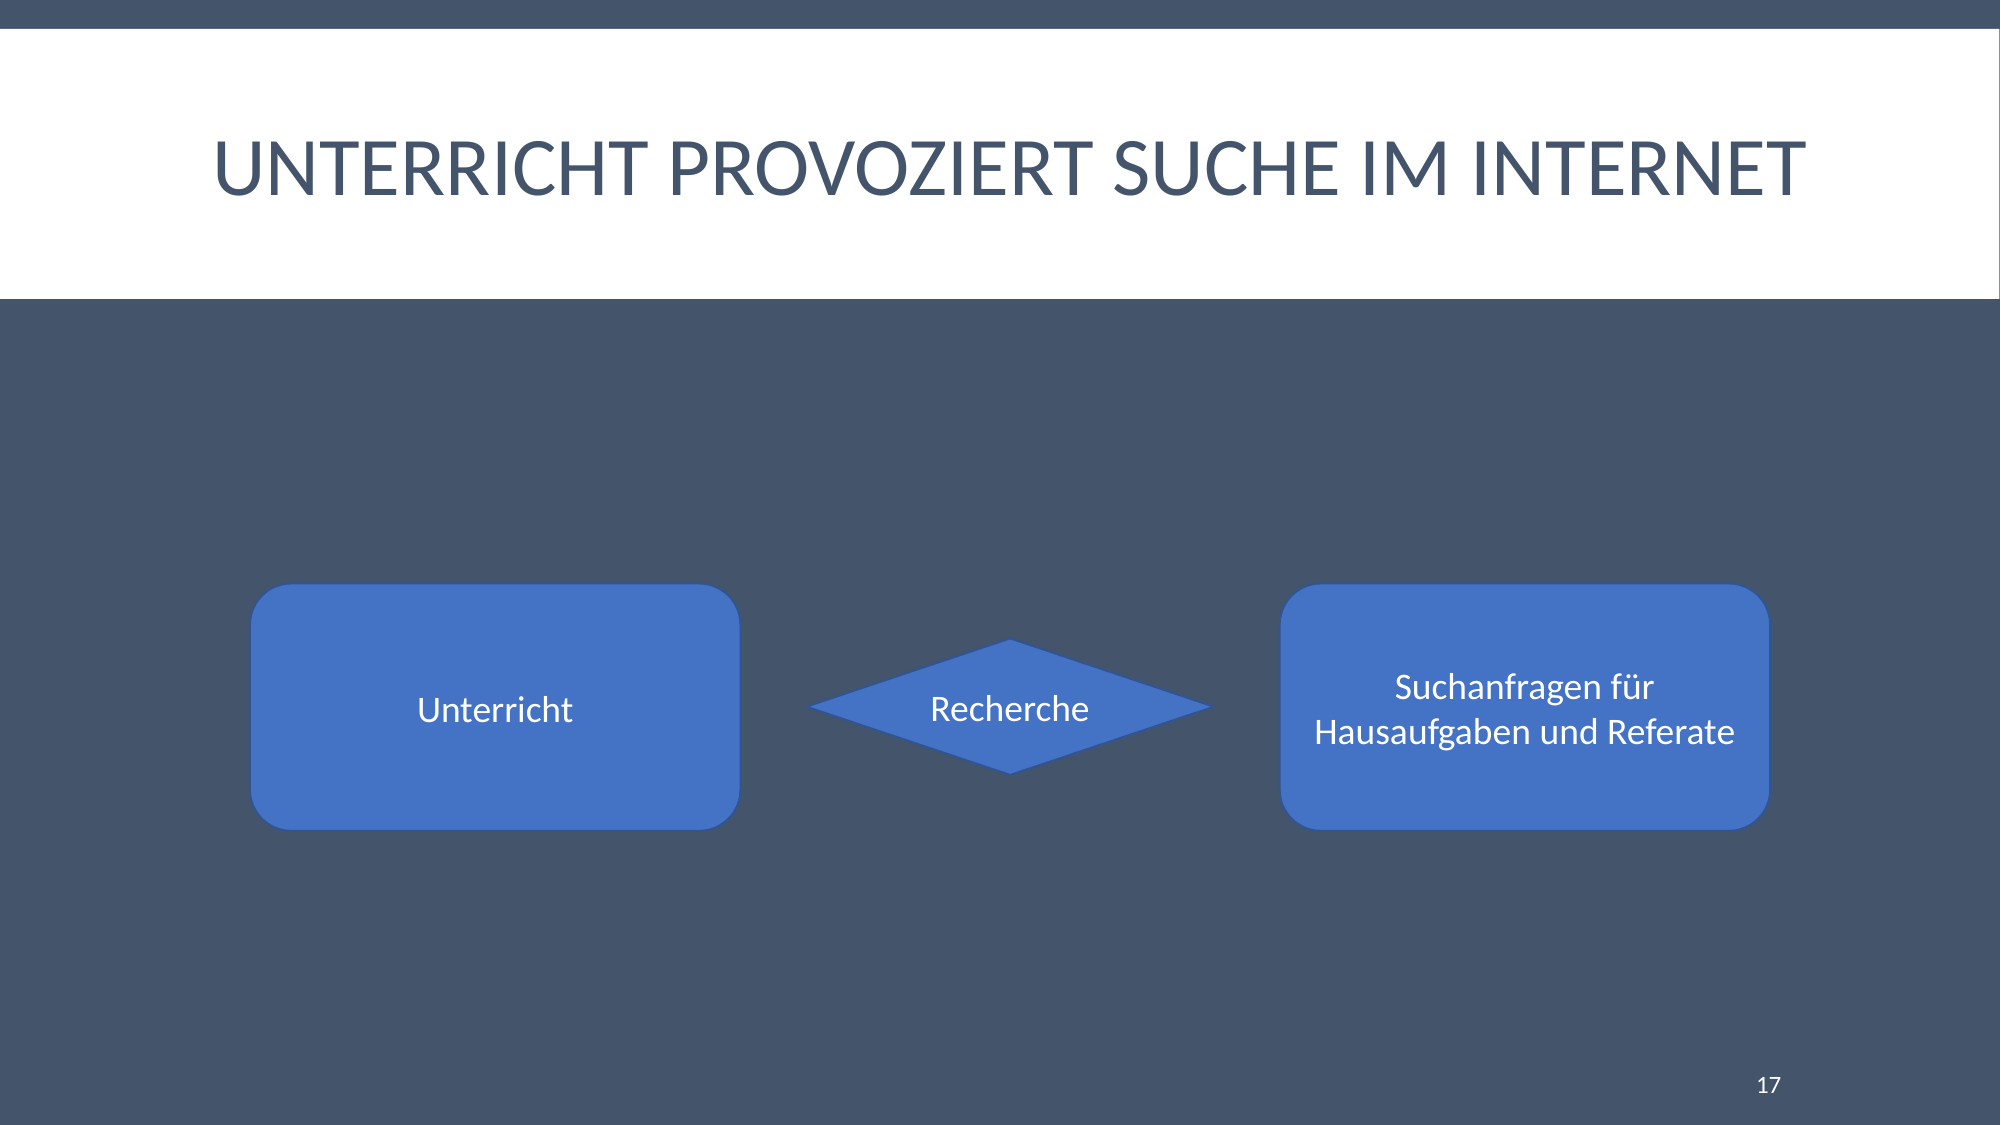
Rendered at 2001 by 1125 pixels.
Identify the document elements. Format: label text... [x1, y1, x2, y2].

text_box Suchanfragen für Hausaufgaben und Referate [1278, 582, 1772, 832]
text_box Recherche [805, 637, 1216, 776]
text_box Unterricht [248, 582, 742, 832]
slide_number 17 [1748, 1053, 1904, 1114]
title Unterricht Provoziert Suche im Internet [197, 46, 1838, 295]
